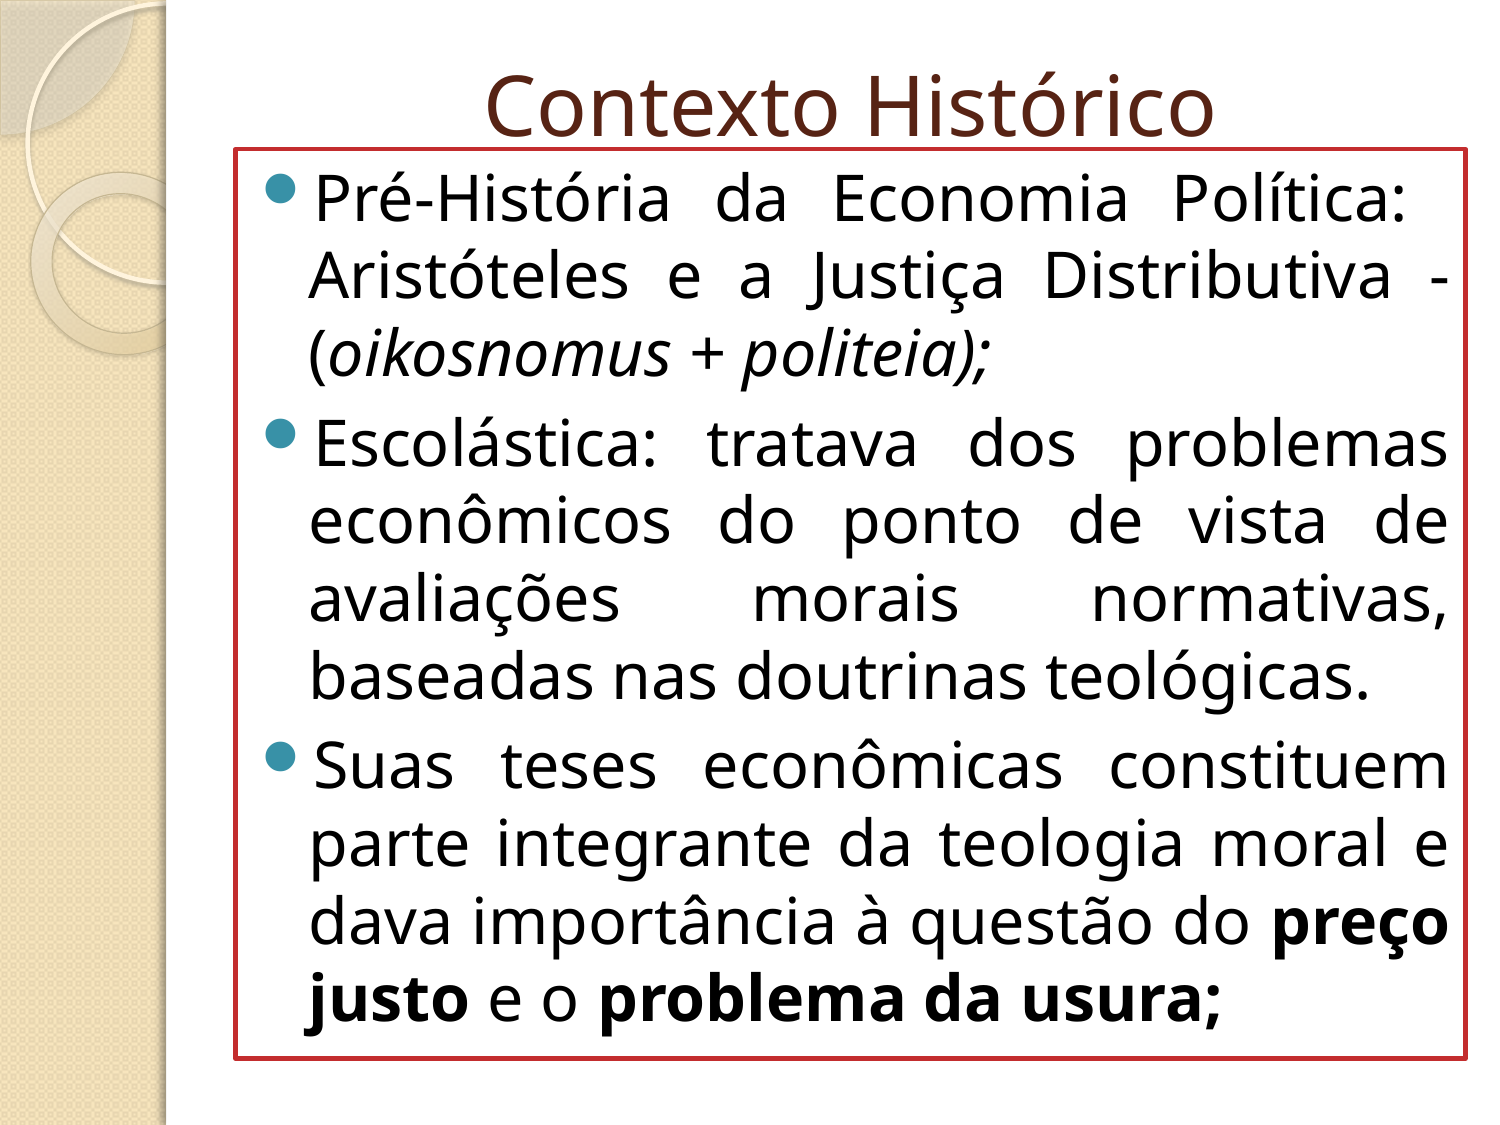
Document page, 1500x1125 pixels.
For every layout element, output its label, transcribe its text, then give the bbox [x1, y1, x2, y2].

list Pré-História da Economia Política: Aristóteles e a Justiça Distributiva - (oikosnomus + politeia); Escolástica: tratava dos problemas econômicos do ponto de vista de avaliações morais normativas, baseadas nas doutrinas teológicas. Suas teses econômicas constituem parte integrante da teologia moral e dava importância à questão do preço justo e o problema da usura; [233, 147, 1468, 1061]
title Contexto Histórico [235, 45, 1466, 147]
